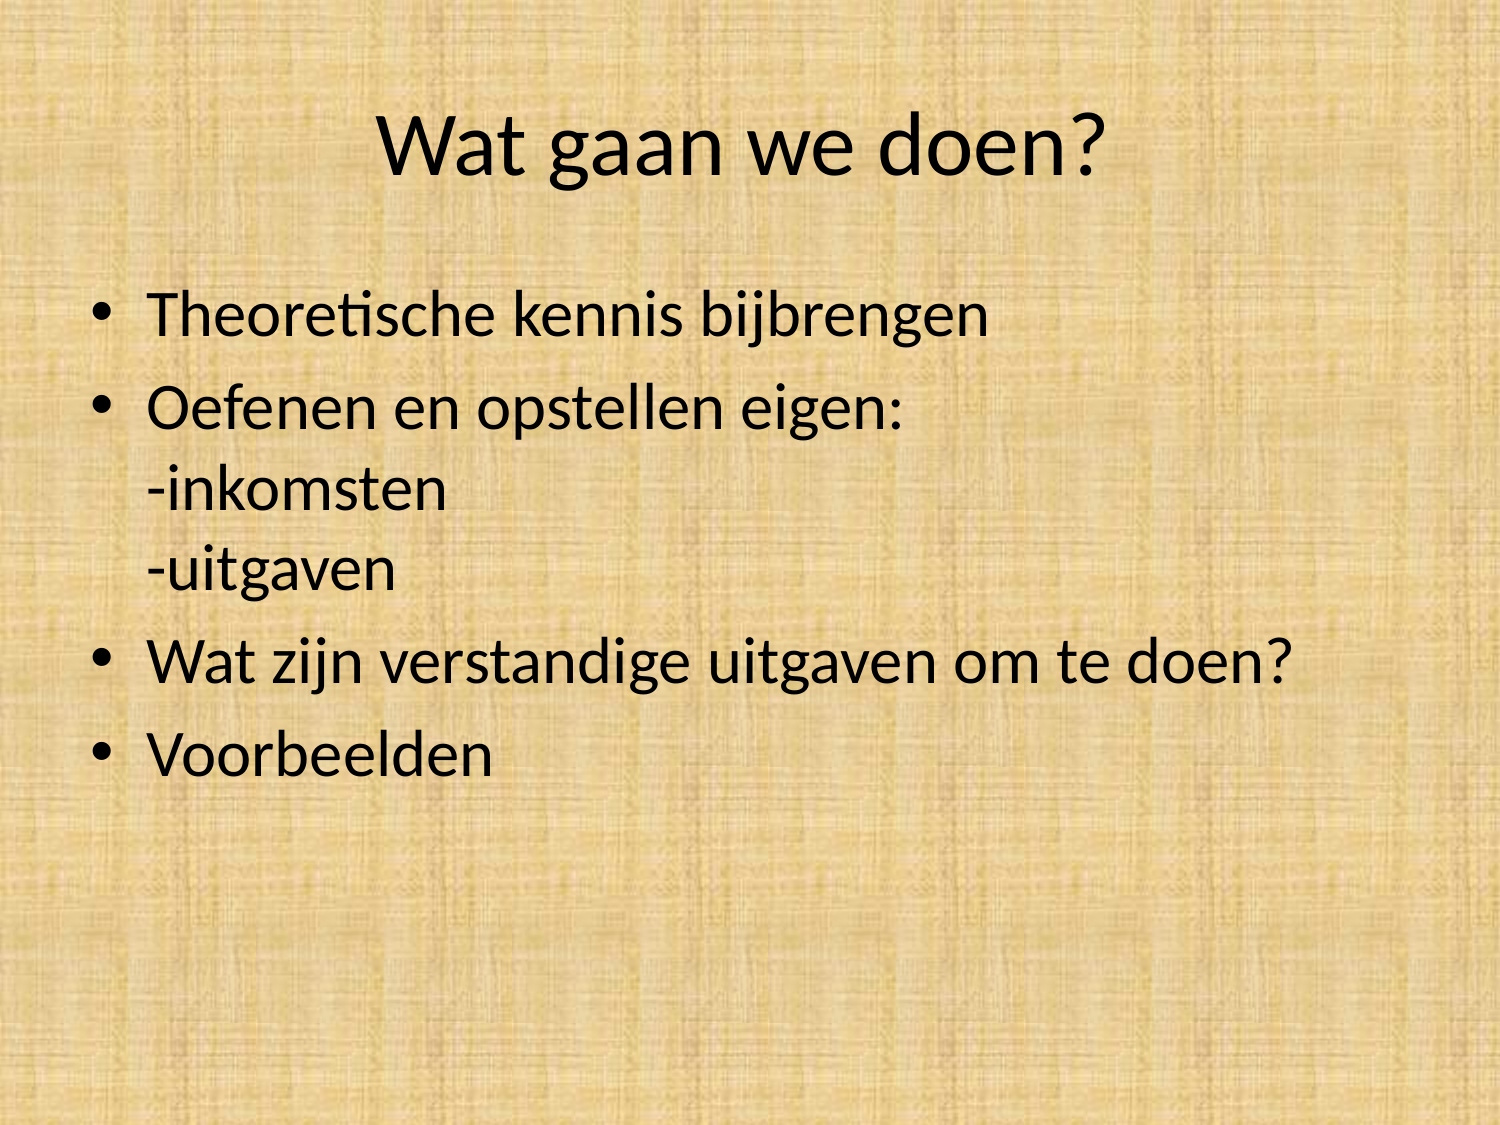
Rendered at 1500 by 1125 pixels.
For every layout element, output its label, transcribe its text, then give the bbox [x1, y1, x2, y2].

list Theoretische kennis bijbrengen Oefenen en opstellen eigen: -inkomsten -uitgaven Wat zijn verstandige uitgaven om te doen? Voorbeelden [75, 262, 1425, 1005]
picture [0, 0, 1500, 1125]
title Wat gaan we doen? [75, 45, 1425, 233]
